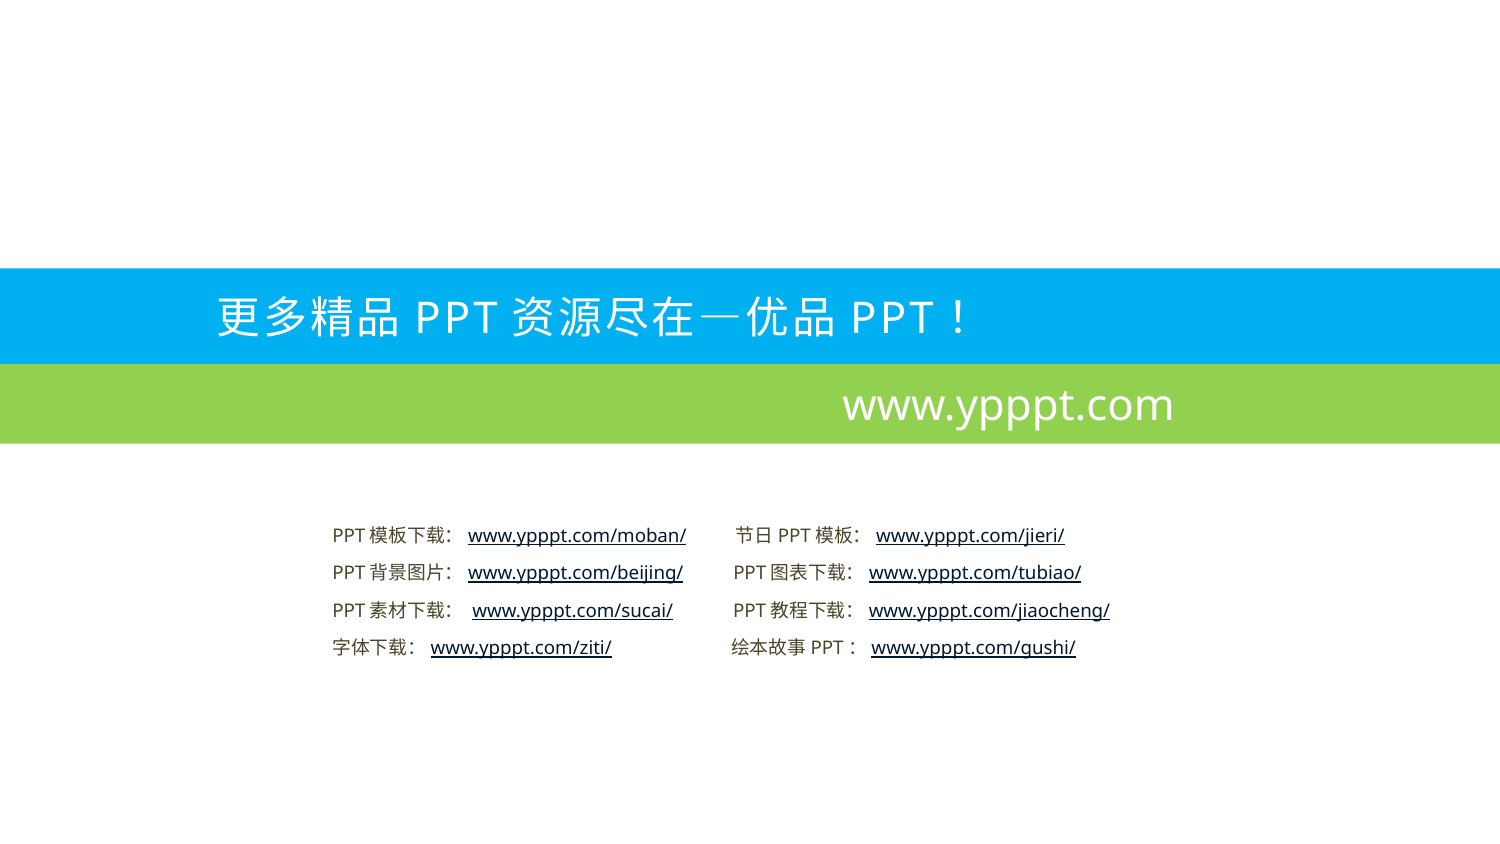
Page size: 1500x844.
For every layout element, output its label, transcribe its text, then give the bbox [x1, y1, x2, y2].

text_box 更多精品PPT资源尽在—优品PPT！ [0, 267, 1500, 365]
text_box www.ypppt.com [0, 365, 1500, 445]
text_box PPT模板下载：www.ypppt.com/moban/ 节日PPT模板：www.ypppt.com/jieri/ PPT背景图片：www.ypppt.com/beijing/ PPT图表下载：www.ypppt.com/tubiao/ PPT素材下载： www.ypppt.com/sucai/ PPT教程下载：www.ypppt.com/jiaocheng/ 字体下载：www.ypppt.com/ziti/ 绘本故事PPT：www.ypppt.com/gushi/ [317, 482, 1168, 691]
